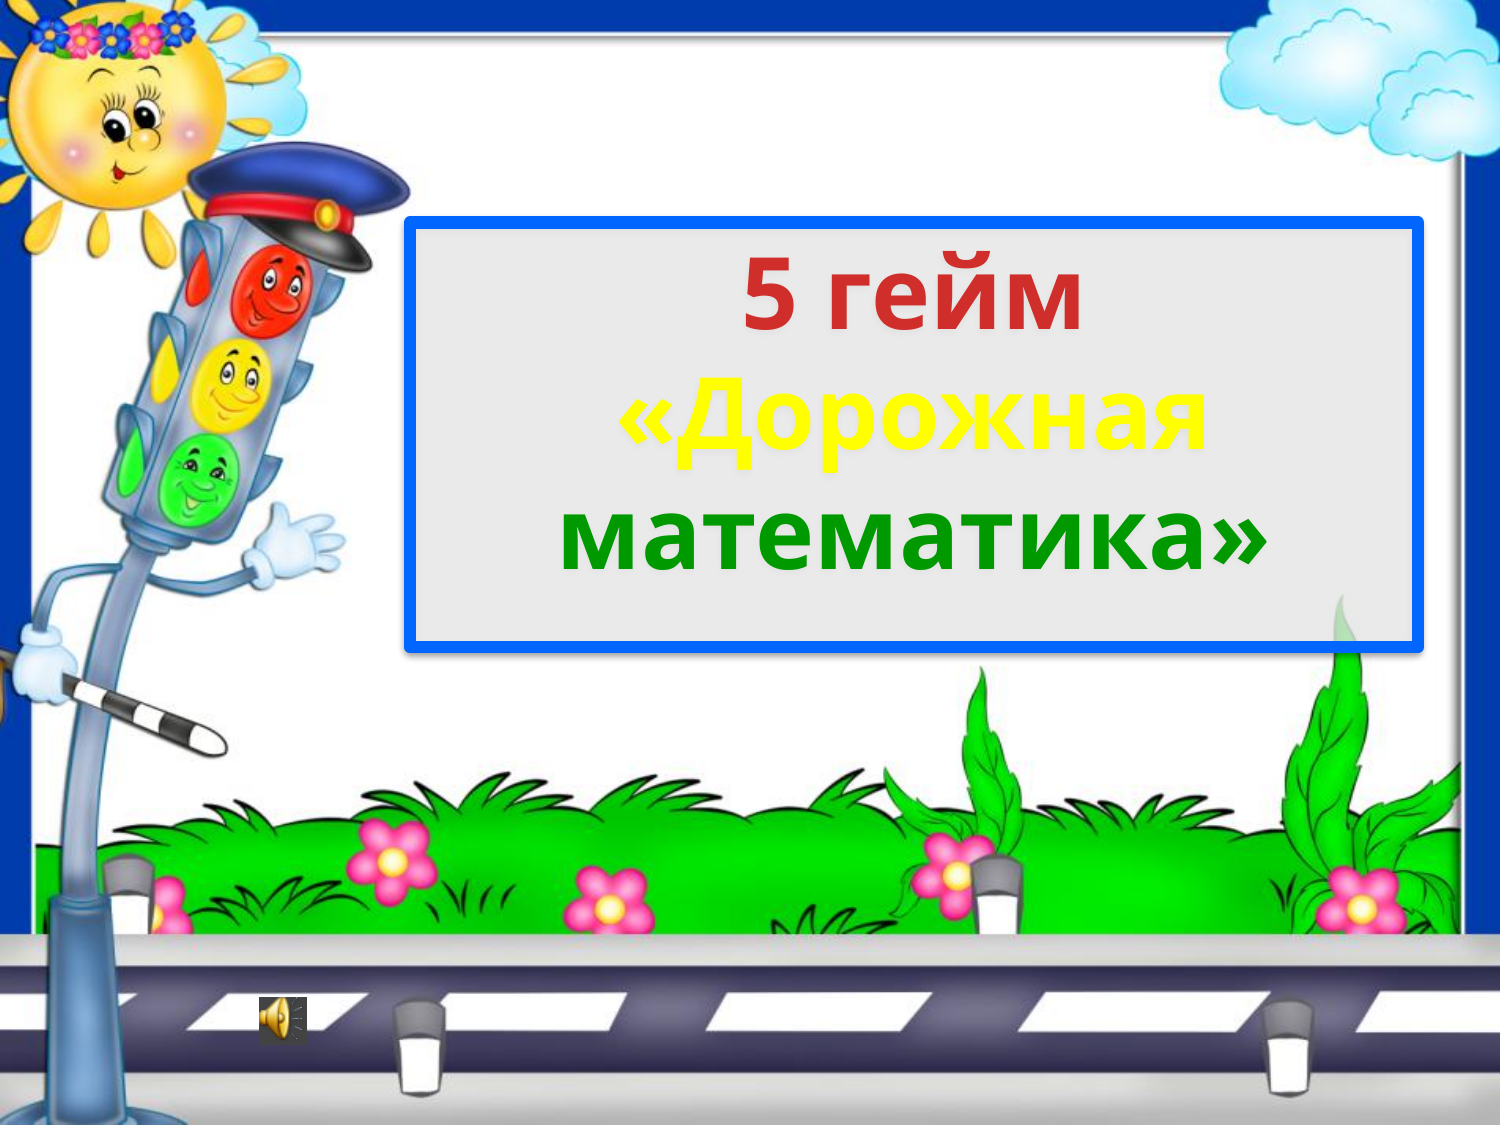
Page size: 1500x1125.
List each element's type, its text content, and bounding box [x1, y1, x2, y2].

picture [0, 0, 1500, 1125]
text_box 5 гейм «Дорожная математика» [409, 222, 1419, 648]
